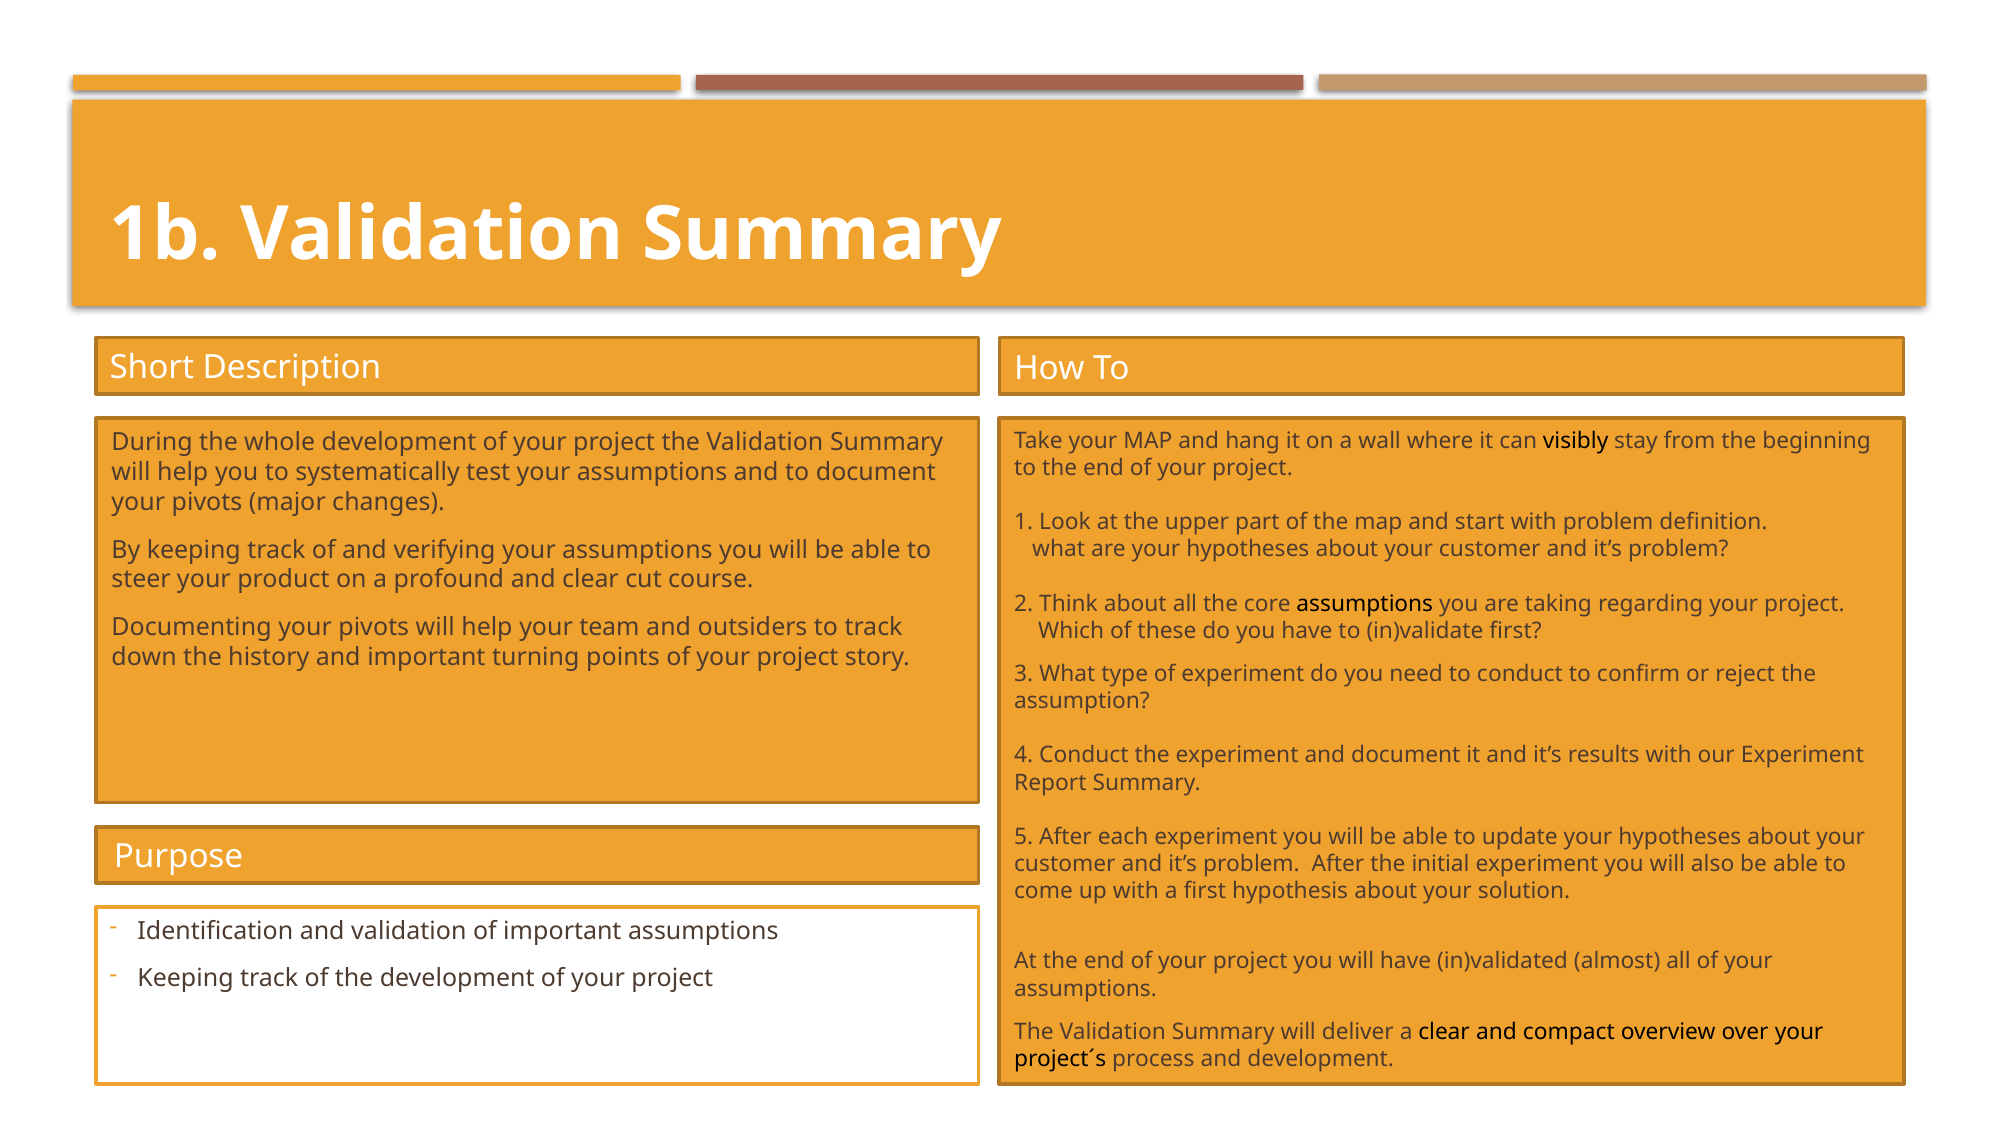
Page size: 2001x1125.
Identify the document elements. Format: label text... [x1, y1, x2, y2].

list How To [999, 338, 1904, 395]
list Purpose [98, 826, 982, 883]
title 1b. Validation Summary [94, 119, 1904, 282]
list During the whole development of your project the Validation Summary will help you to systematically test your assumptions and to document your pivots (major changes). By keeping track of and verifying your assumptions you will be able to steer your product on a profound and clear cut course. Documenting your pivots will help your team and outsiders to track down the history and important turning points of your project story. [96, 418, 979, 803]
list Short Description [94, 337, 977, 394]
list Identification and validation of important assumptions Keeping track of the development of your project [94, 906, 977, 1085]
list Take your MAP and hang it on a wall where it can visibly stay from the beginning to the end of your project. 1. Look at the upper part of the map and start with problem definition. what are your hypotheses about your customer and it’s problem? 2. Think about all the core assumptions you are taking regarding your project. Which of these do you have to (in)validate first? 3. What type of experiment do you need to conduct to confirm or reject the assumption? 4. Conduct the experiment and document it and it’s results with our Experiment Report Summary. 5. After each experiment you will be able to update your hypotheses about your customer and it’s problem. After the initial experiment you will also be able to come up with a first hypothesis about your solution. At the end of your project you will have (in)validated (almost) all of your assumptions. The Validation Summary will deliver a clear and compact overview over your project´s process and development. [999, 418, 1904, 1085]
